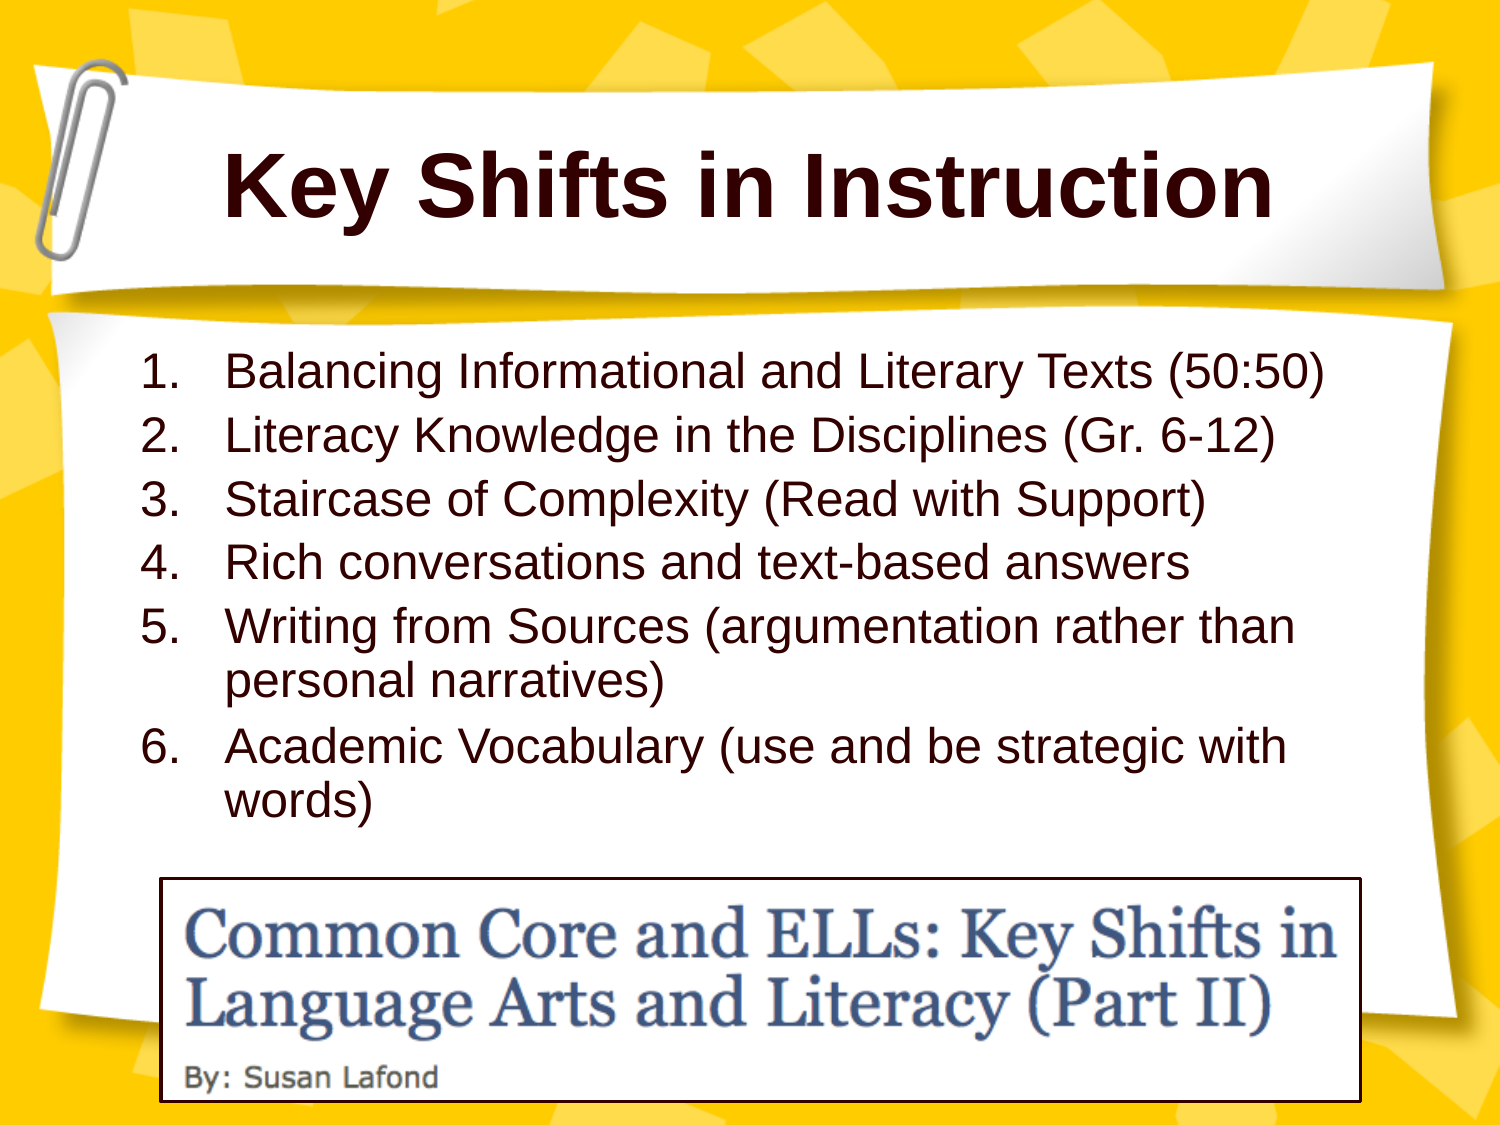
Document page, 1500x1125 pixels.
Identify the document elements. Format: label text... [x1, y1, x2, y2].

list Balancing Informational and Literary Texts (50:50) Literacy Knowledge in the Disciplines (Gr. 6-12) Staircase of Complexity (Read with Support) Rich conversations and text-based answers Writing from Sources (argumentation rather than personal narratives) Academic Vocabulary (use and be strategic with words) [124, 337, 1351, 626]
title Key Shifts in Instruction [112, 87, 1388, 276]
picture [0, 0, 1500, 1125]
